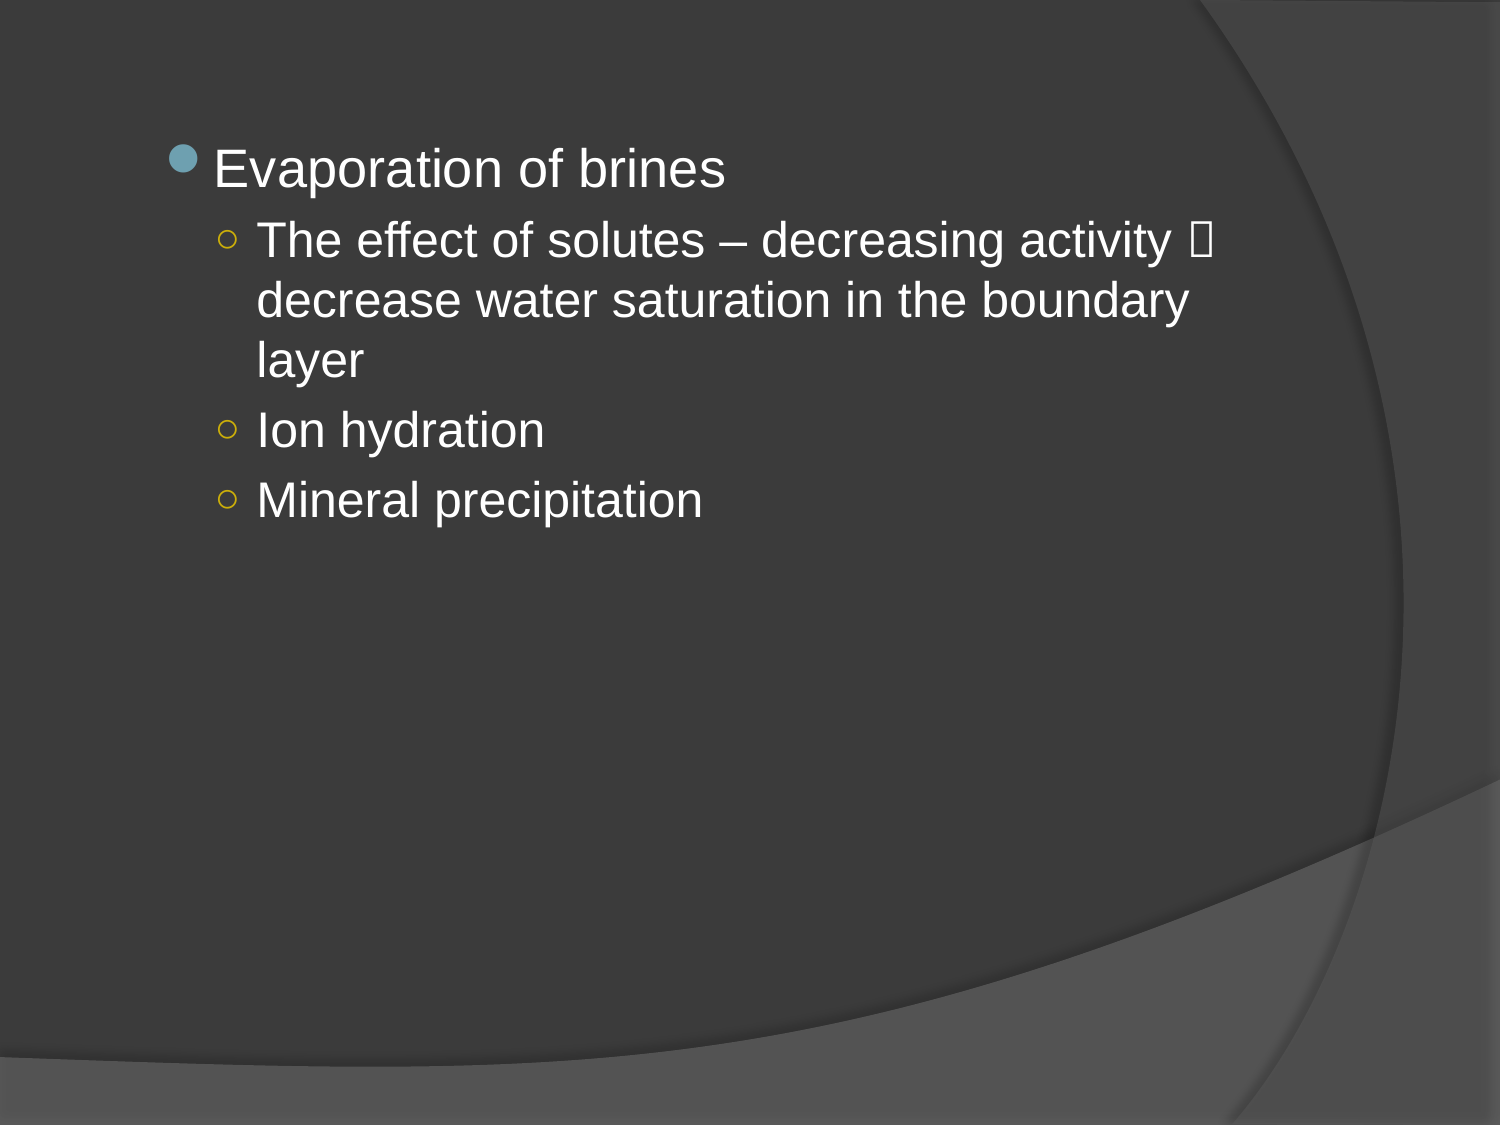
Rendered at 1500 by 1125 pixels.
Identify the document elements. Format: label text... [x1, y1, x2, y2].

list Evaporation of brines The effect of solutes – decreasing activity  decrease water saturation in the boundary layer Ion hydration Mineral precipitation [76, 125, 1302, 868]
